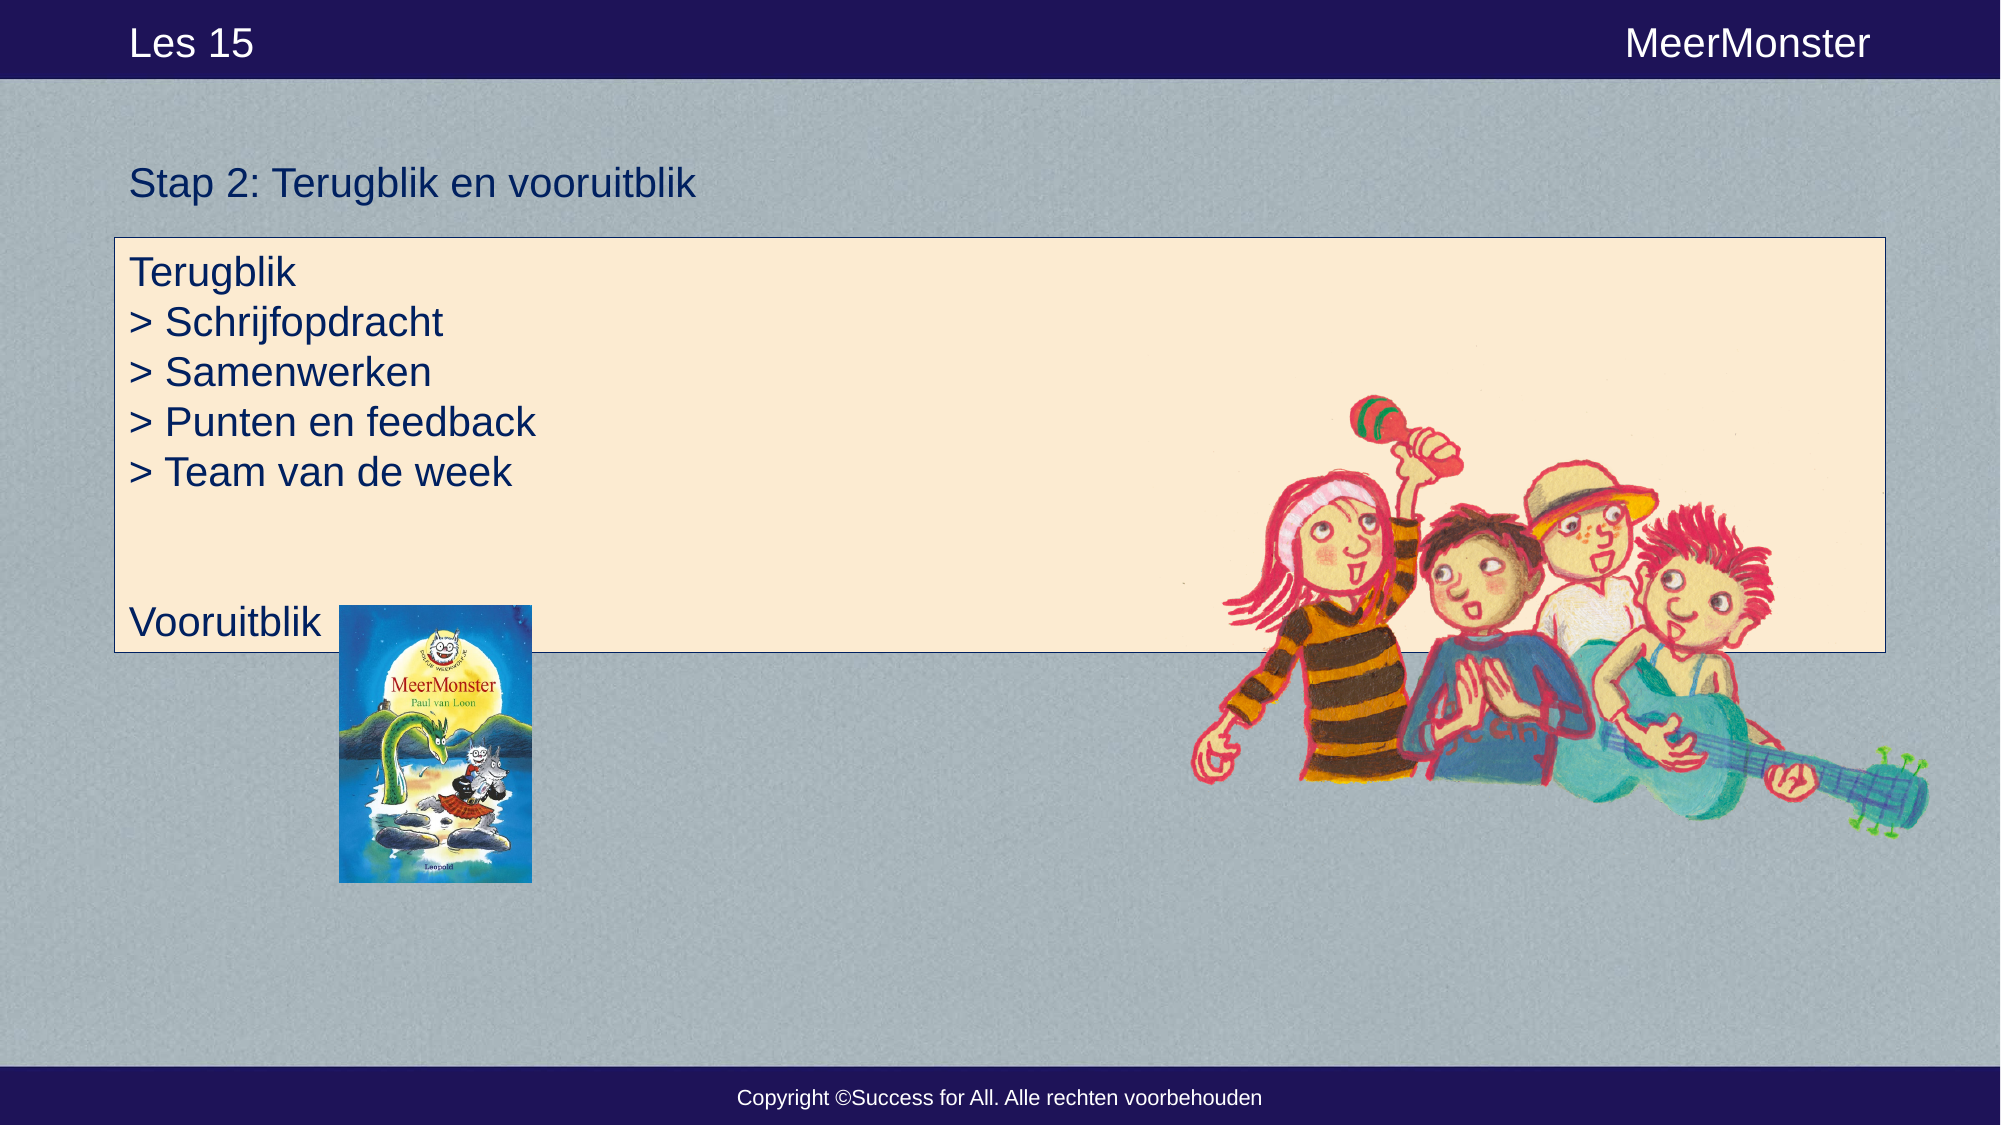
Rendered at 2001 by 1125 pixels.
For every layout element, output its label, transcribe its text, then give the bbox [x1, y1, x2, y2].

text_box Copyright ©Success for All. Alle rechten voorbehouden [0, 1076, 2000, 1125]
text_box Stap 2: Terugblik en vooruitblik [113, 148, 1635, 214]
picture [0, 0, 2001, 1125]
text_box Les 15 [114, 8, 354, 73]
text_box Terugblik > Schrijfopdracht > Samenwerken > Punten en feedback > Team van de week Vooruitblik [114, 237, 1886, 653]
text_box MeerMonster [999, 8, 1886, 73]
